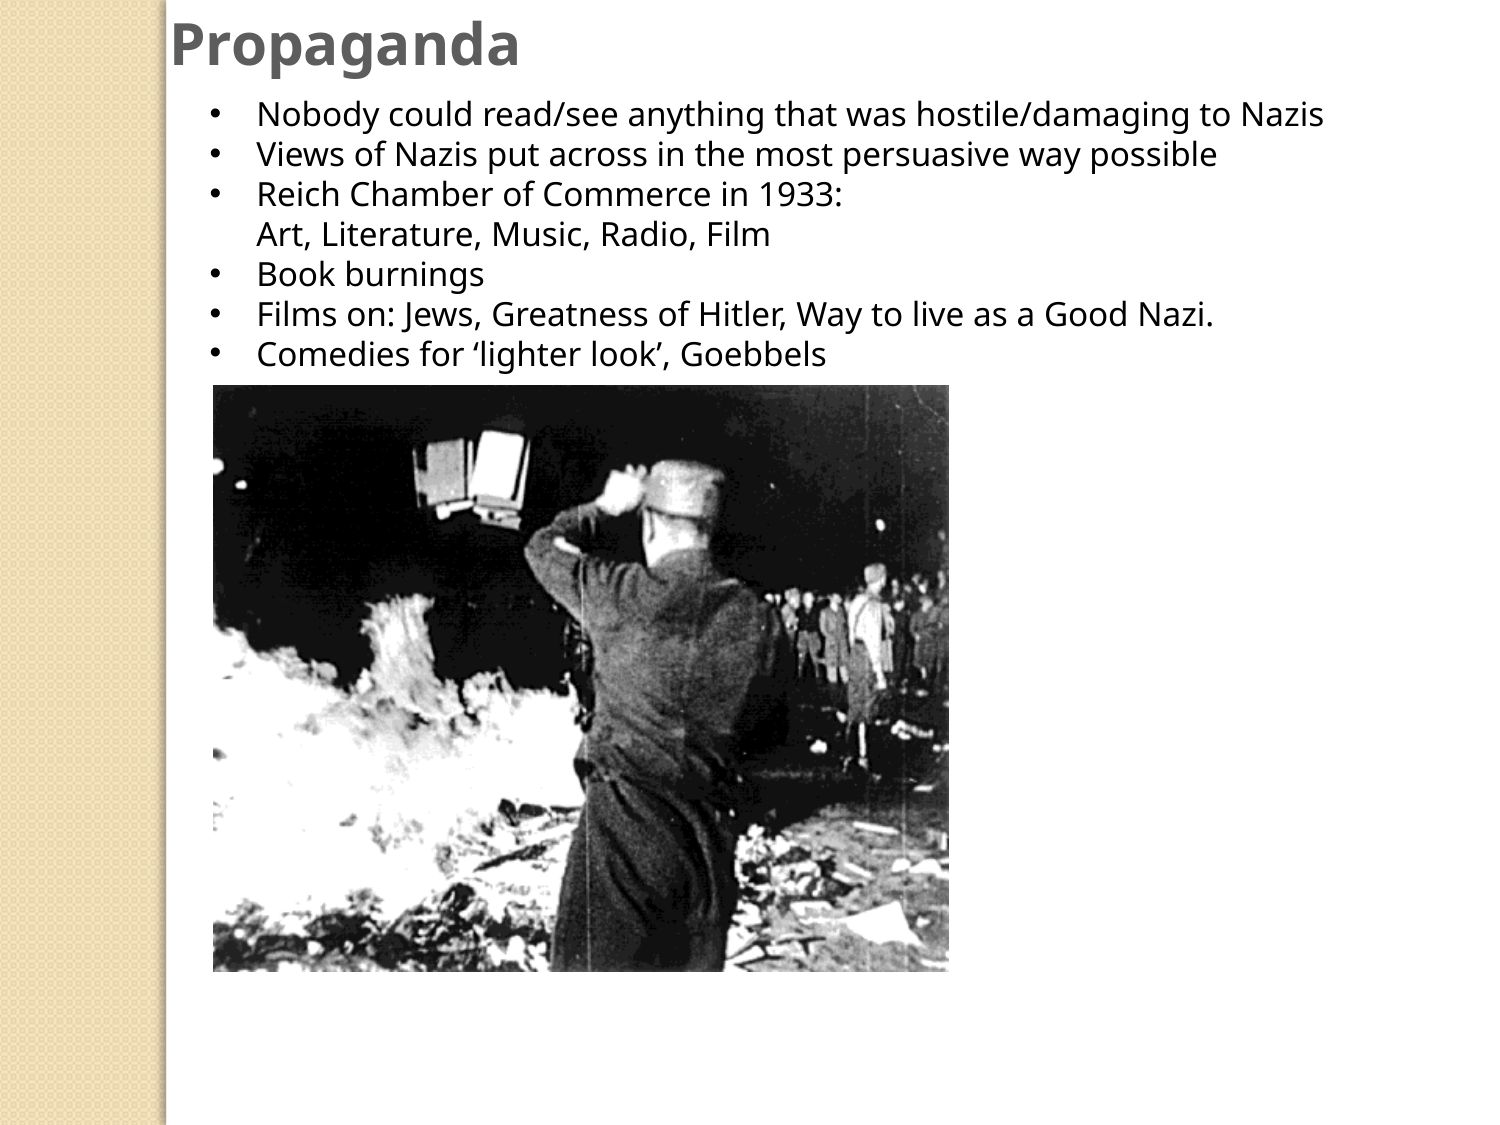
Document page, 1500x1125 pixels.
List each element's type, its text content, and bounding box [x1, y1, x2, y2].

text_box Propaganda [154, 0, 537, 85]
text_box Nobody could read/see anything that was hostile/damaging to Nazis Views of Nazis put across in the most persuasive way possible Reich Chamber of Commerce in 1933: Art, Literature, Music, Radio, Film Book burnings Films on: Jews, Greatness of Hitler, Way to live as a Good Nazi. Comedies for ‘lighter look’, Goebbels [194, 85, 1365, 420]
picture [212, 385, 950, 972]
